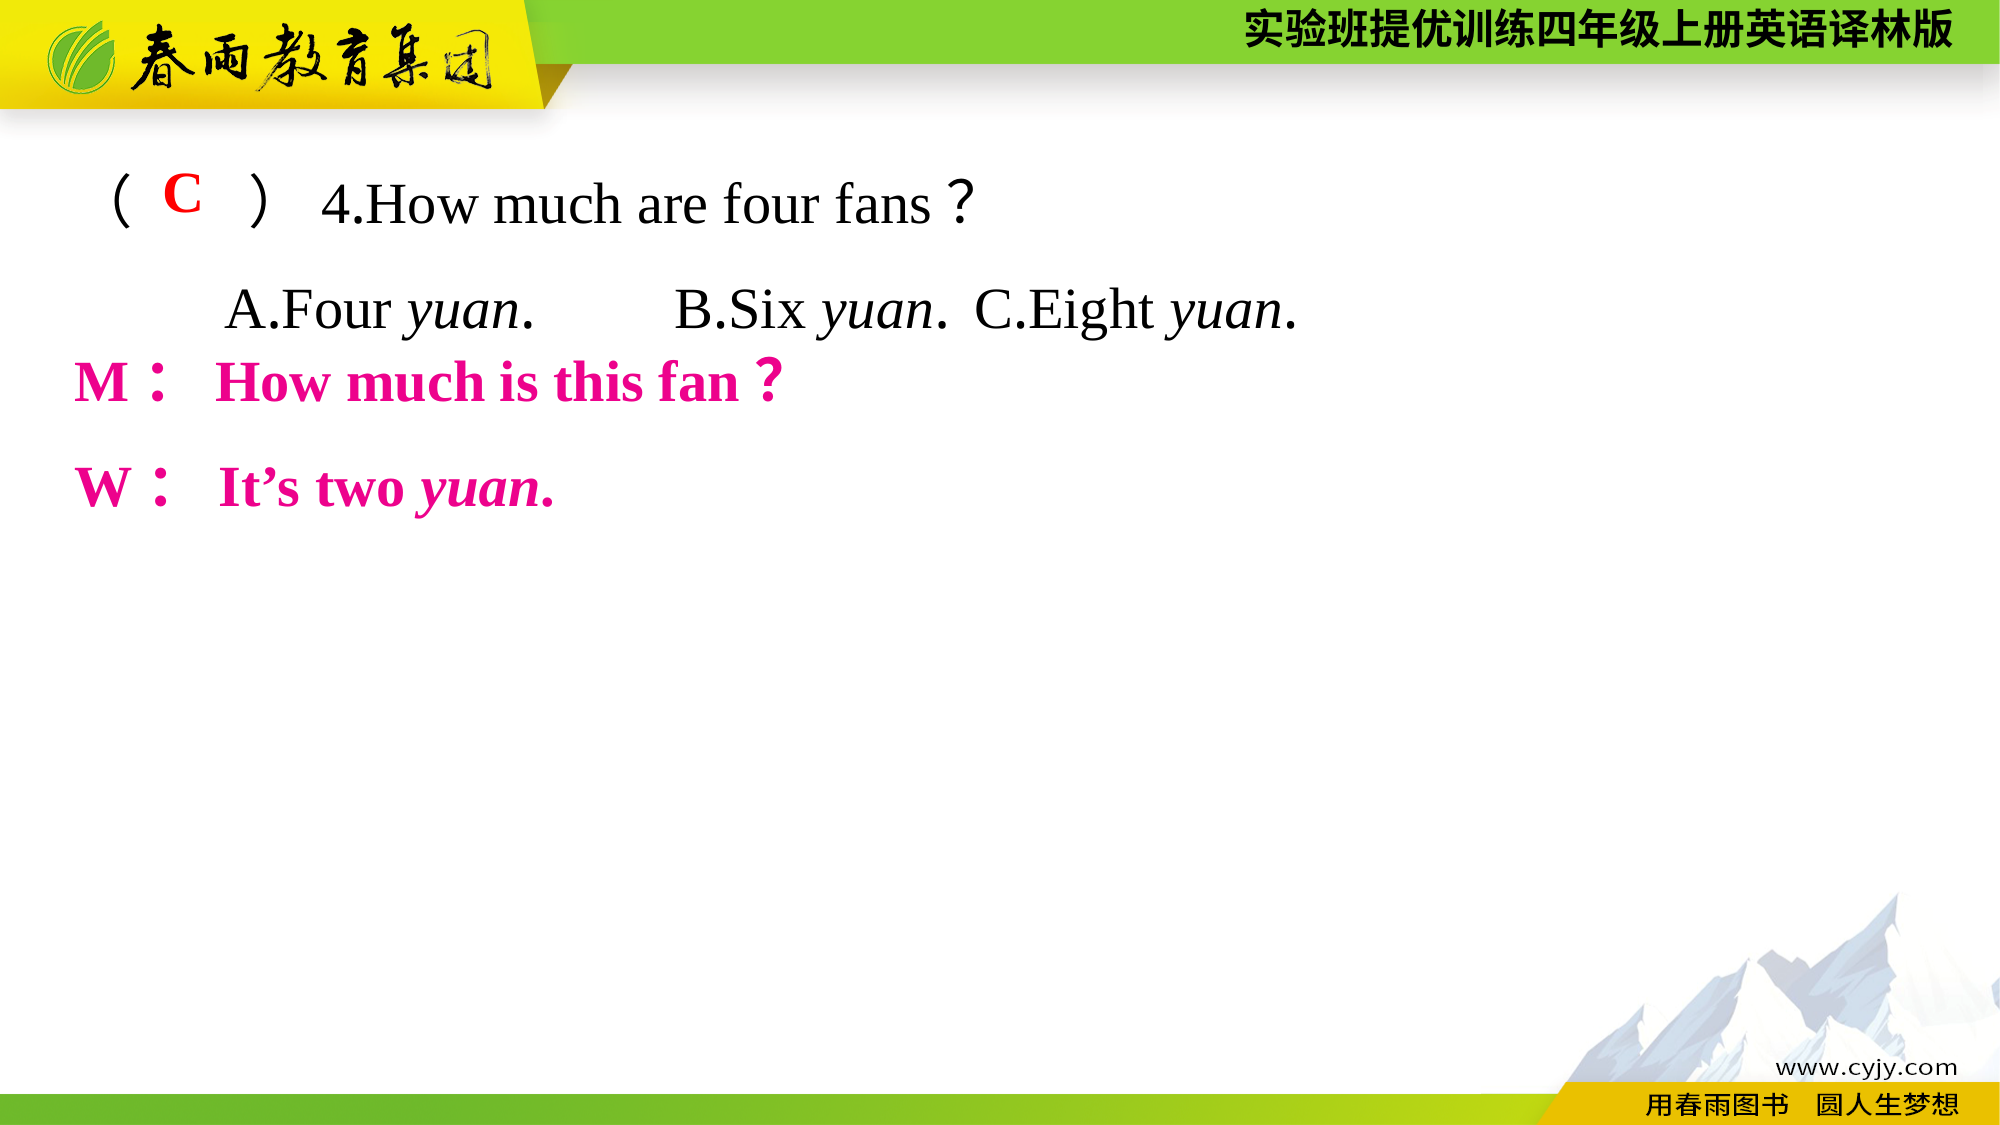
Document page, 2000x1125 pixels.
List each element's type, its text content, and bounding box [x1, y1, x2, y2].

text_box C [147, 146, 220, 231]
list （ ）4.How much are four fans？ A.Four yuan. B.Six yuan. C.Eight yuan. [59, 122, 1944, 300]
text_box M：How much is this fan？ W：It’s two yuan. [59, 300, 1944, 526]
picture [0, 0, 2000, 1125]
